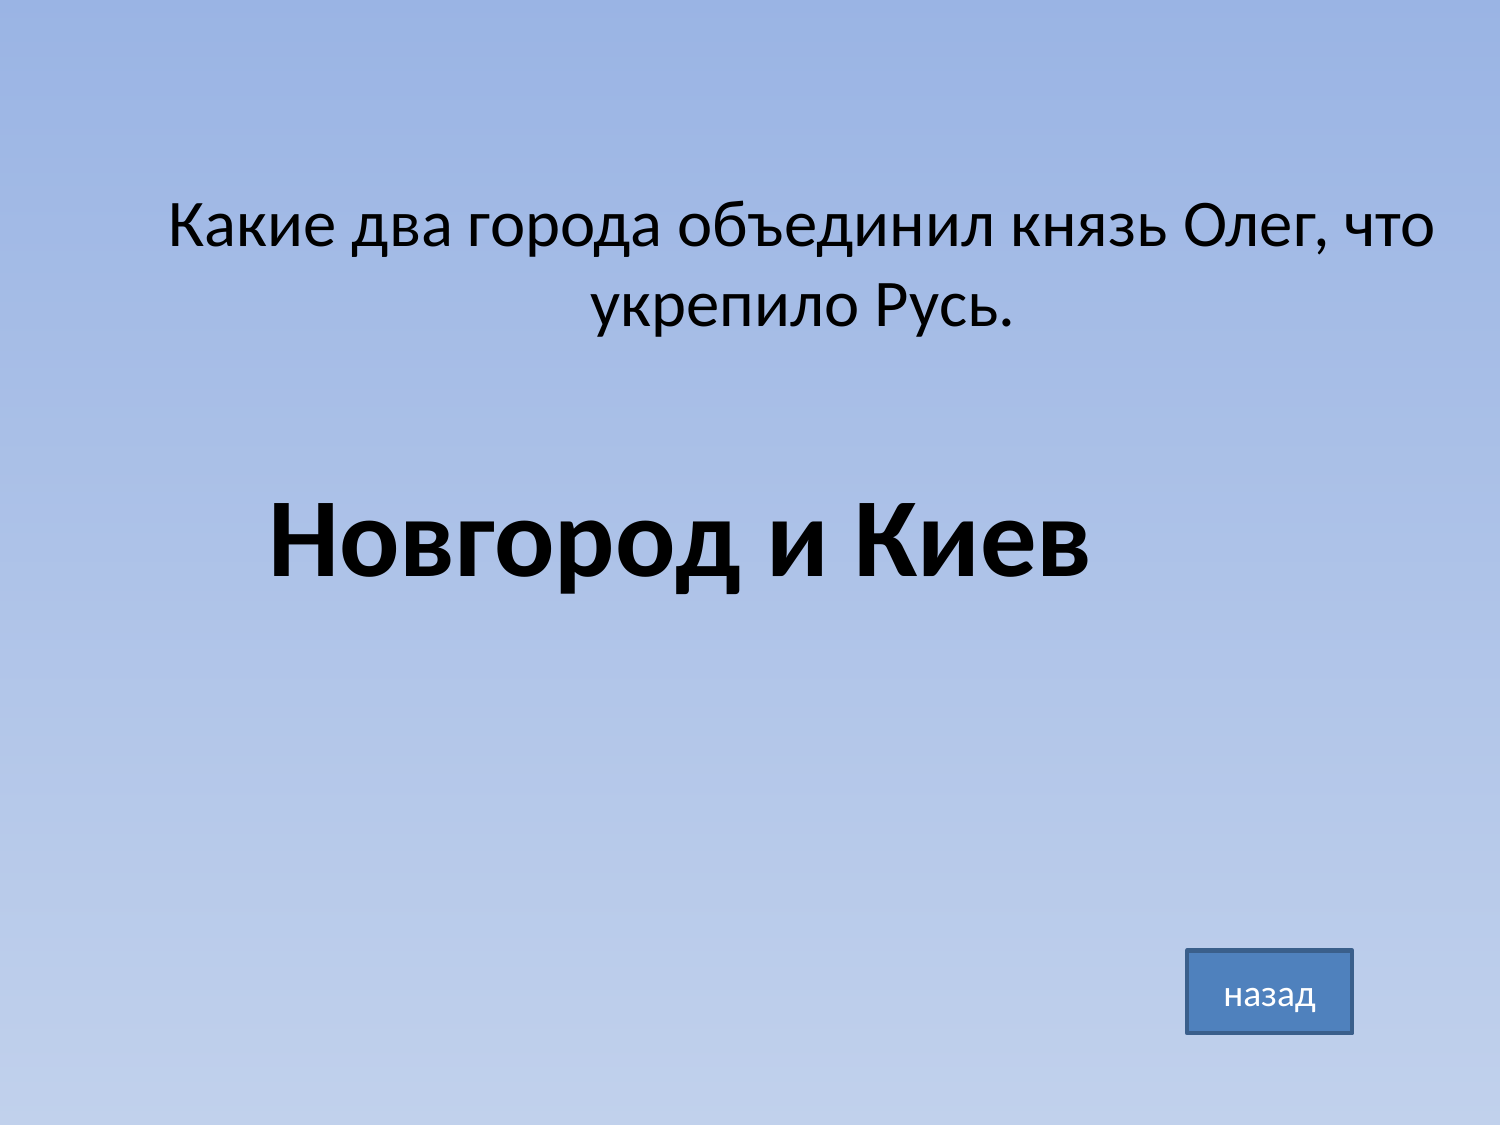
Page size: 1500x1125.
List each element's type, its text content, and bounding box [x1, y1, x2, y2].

text_box Какие два города объединил князь Олег, что укрепило Русь. [106, 172, 1500, 348]
text_box Новгород и Киев [253, 456, 1306, 606]
text_box назад [1185, 948, 1354, 1035]
